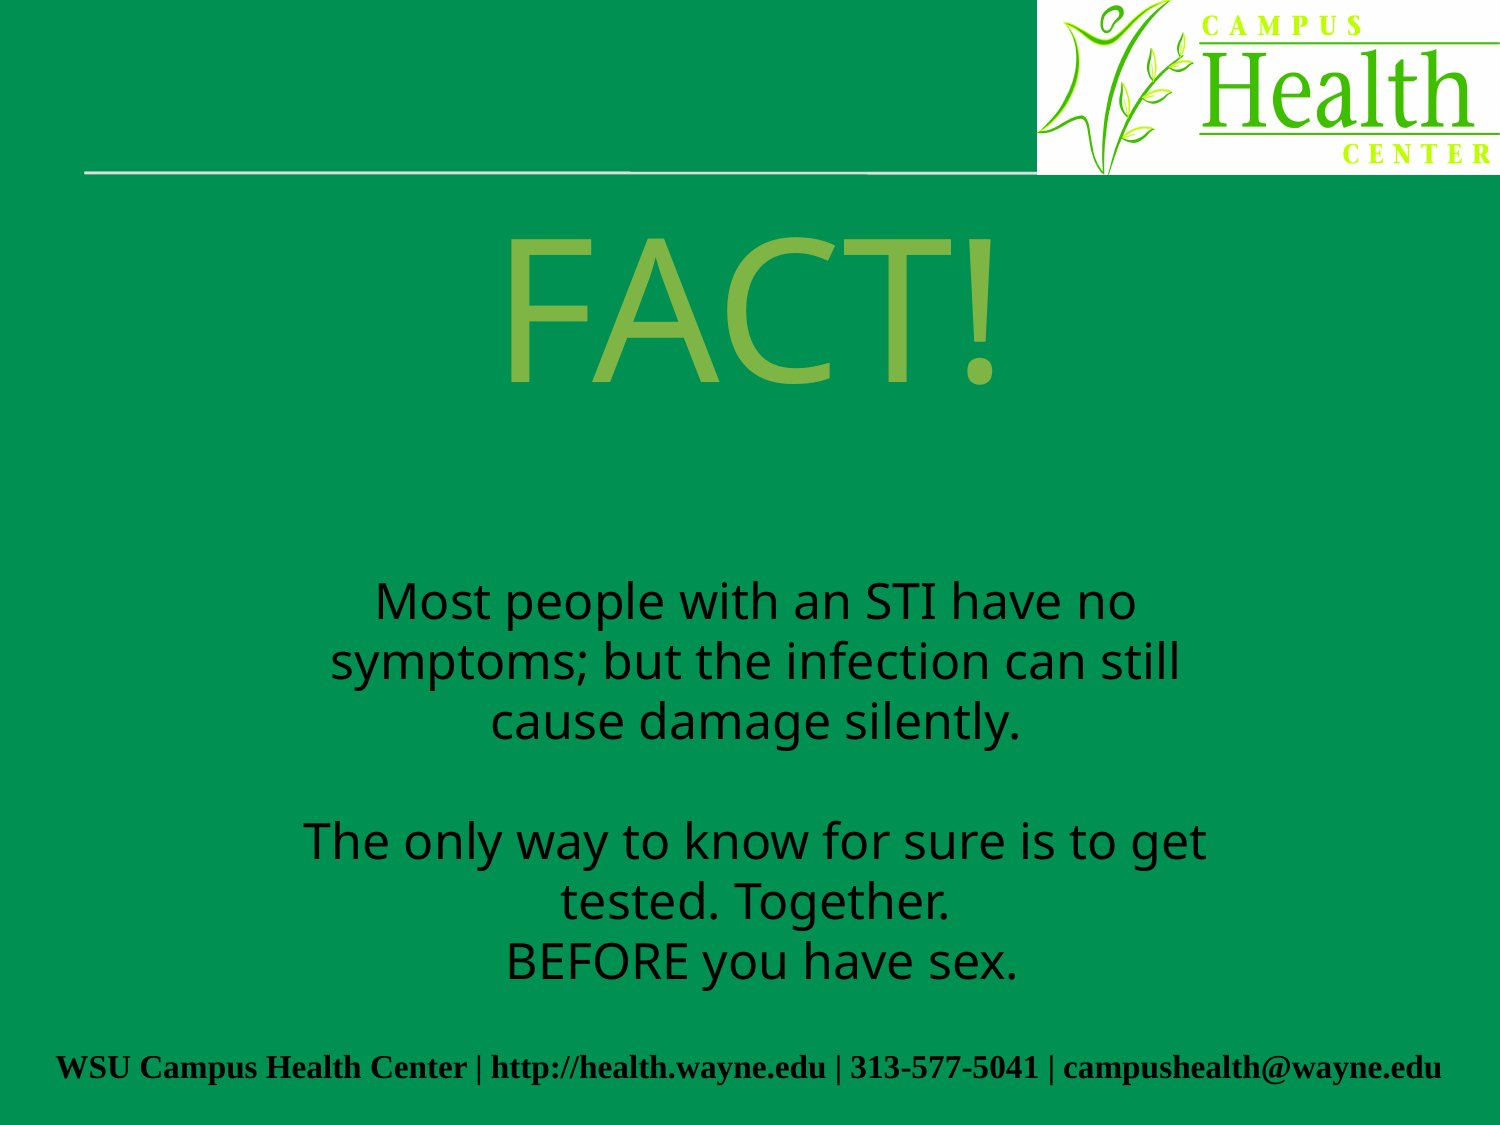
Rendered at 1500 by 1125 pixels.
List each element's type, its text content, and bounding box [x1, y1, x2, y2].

list FACT! [37, 174, 1463, 475]
footer WSU Campus Health Center | http://health.wayne.edu | 313-577-5041 | campushealth@wayne.edu [1263, 1037, 1500, 1125]
footer WSU Campus Health Center | http://health.wayne.edu | 313-577-5041 | campushealth@wayne.edu [0, 1037, 249, 1125]
picture [1037, 0, 1500, 176]
text_box Most people with an STI have no symptoms; but the infection can still cause damage silently. The only way to know for sure is to get tested. Together. BEFORE you have sex. [249, 562, 1263, 1125]
